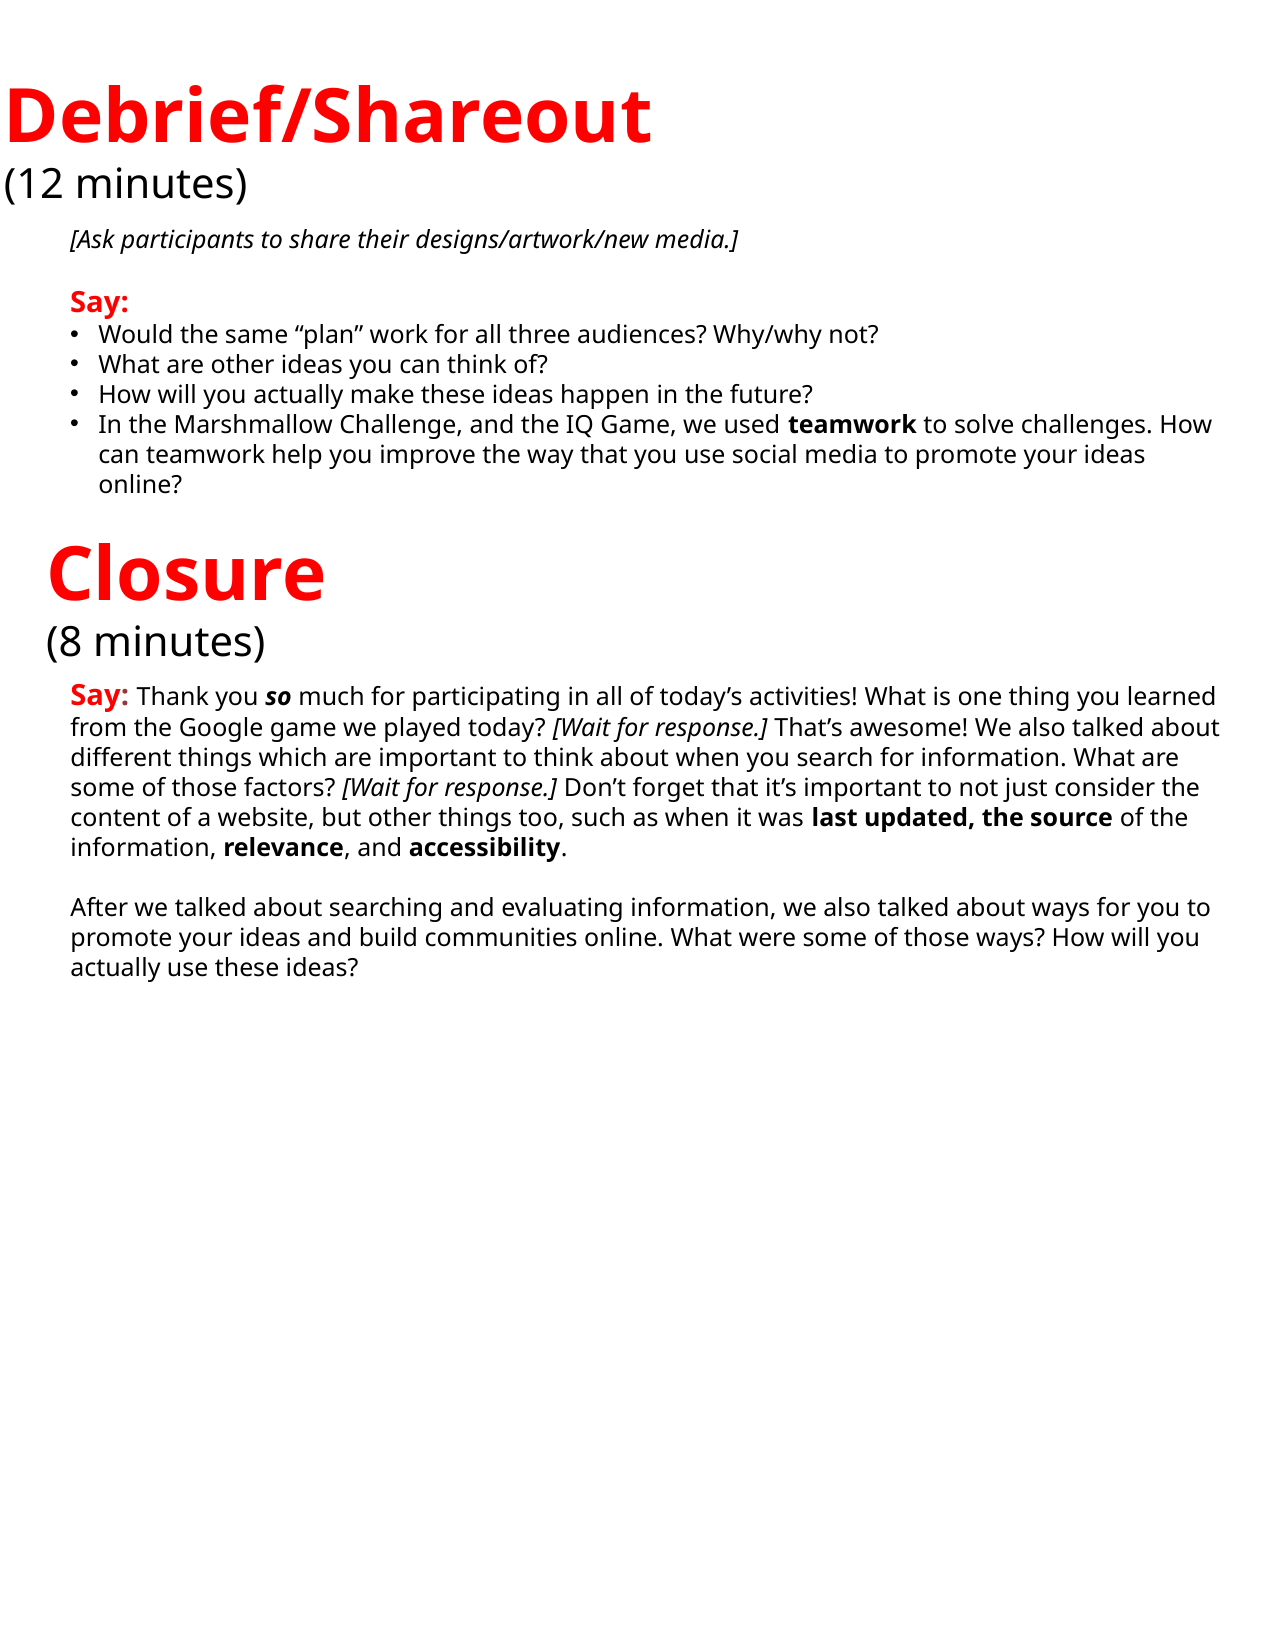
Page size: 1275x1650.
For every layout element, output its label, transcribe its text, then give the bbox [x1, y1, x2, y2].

text_box [Ask participants to share their designs/artwork/new media.] Say: Would the same “plan” work for all three audiences? Why/why not? What are other ideas you can think of? How will you actually make these ideas happen in the future? In the Marshmallow Challenge, and the IQ Game, we used teamwork to solve challenges. How can teamwork help you improve the way that you use social media to promote your ideas online? [55, 216, 1238, 506]
text_box Debrief/Shareout (12 minutes) [0, 59, 668, 215]
text_box Closure (8 minutes) [31, 517, 342, 673]
text_box Say: Thank you so much for participating in all of today’s activities! What is one thing you learned from the Google game we played today? [Wait for response.] That’s awesome! We also talked about different things which are important to think about when you search for information. What are some of those factors? [Wait for response.] Don’t forget that it’s important to not just consider the content of a website, but other things too, such as when it was last updated, the source of the information, relevance, and accessibility. After we talked about searching and evaluating information, we also talked about ways for you to promote your ideas and build communities online. What were some of those ways? How will you actually use these ideas? [55, 669, 1248, 989]
